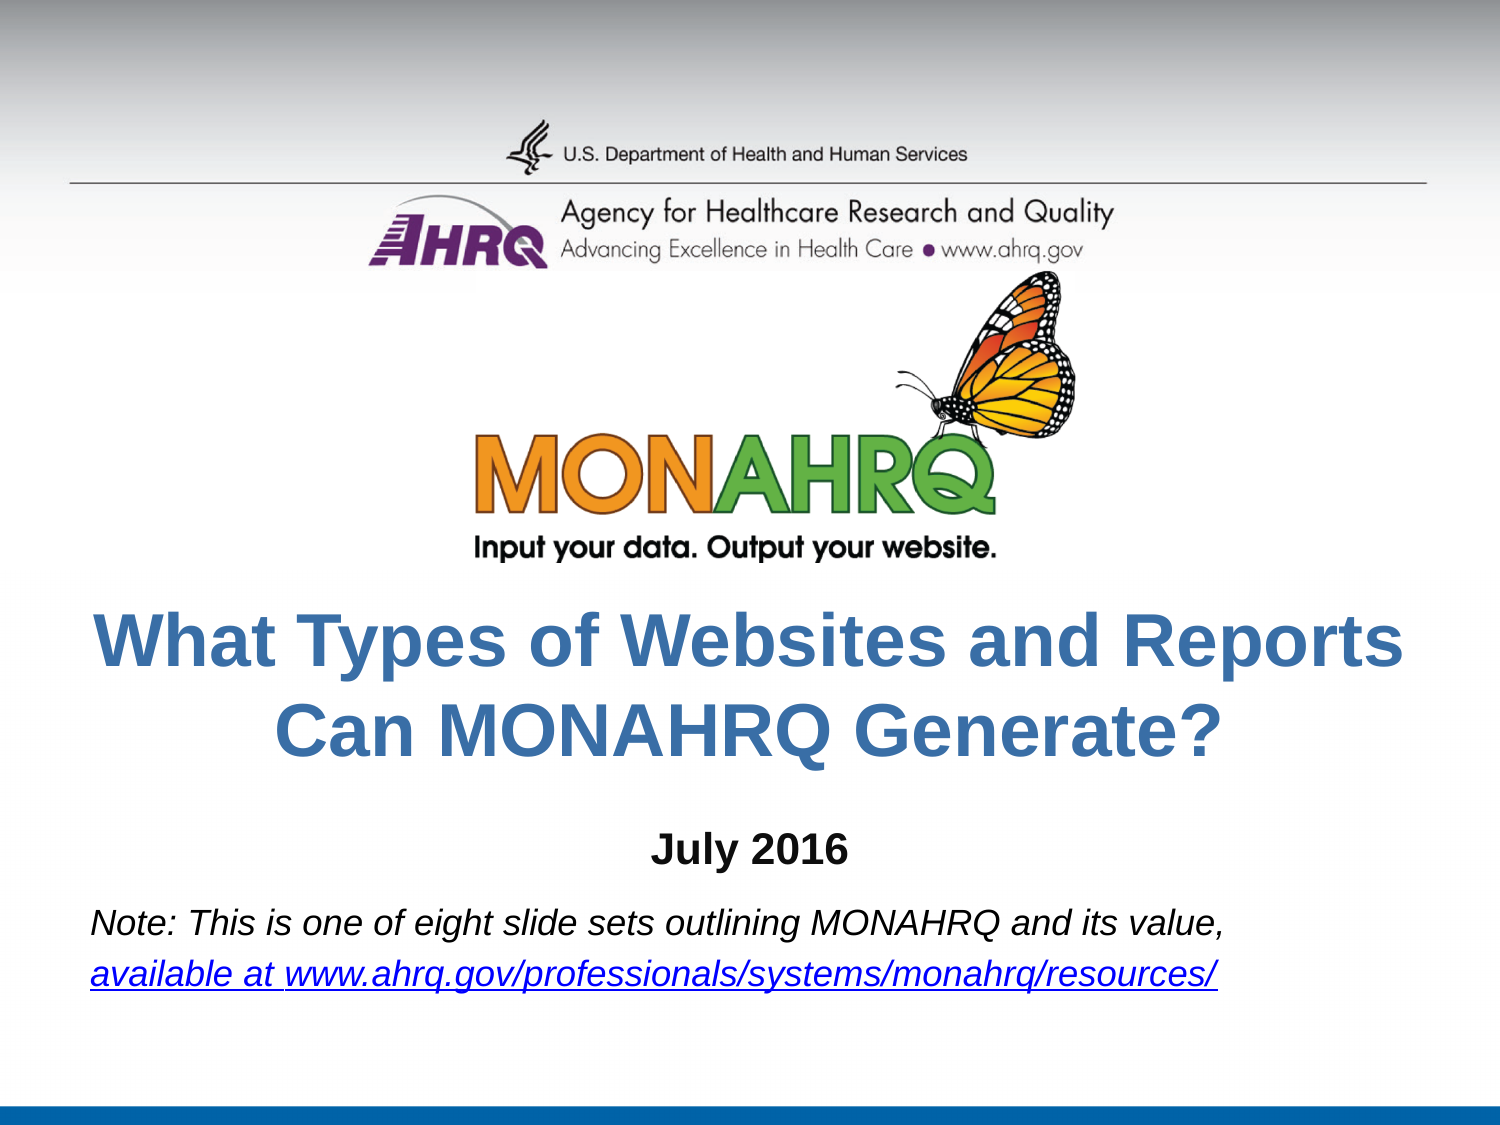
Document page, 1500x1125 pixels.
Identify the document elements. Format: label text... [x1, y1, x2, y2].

picture [0, 0, 1500, 1125]
list July 2016 Note: This is one of eight slide sets outlining MONAHRQ and its value, available at www.ahrq.gov/professionals/systems/monahrq/resources/ [75, 812, 1425, 1005]
title What Types of Websites and Reports Can MONAHRQ Generate? [75, 578, 1425, 812]
